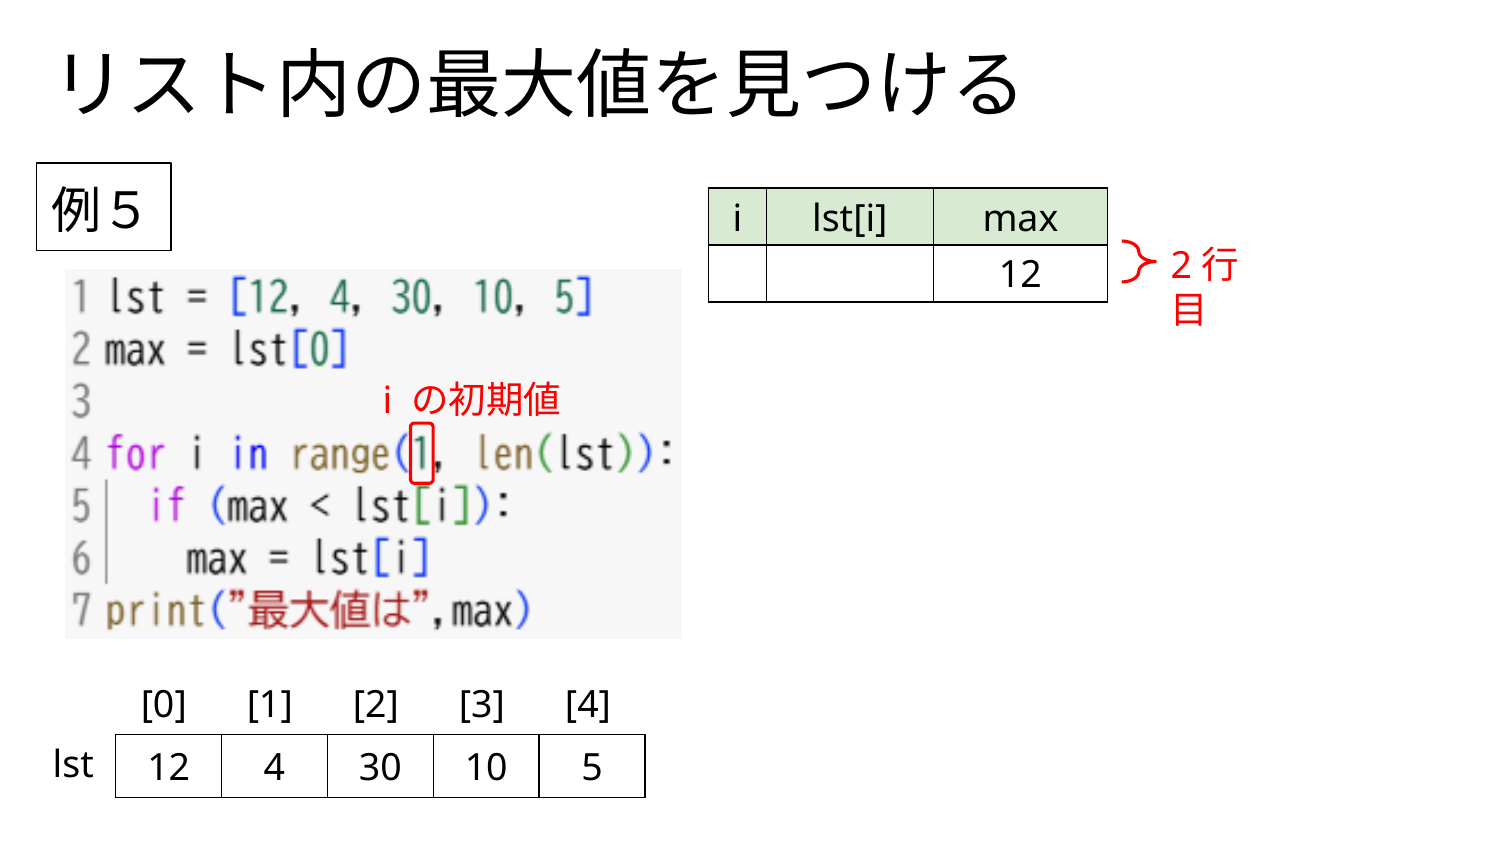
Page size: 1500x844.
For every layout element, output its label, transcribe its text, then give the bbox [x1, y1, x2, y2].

table_cell [767, 246, 933, 301]
text_box [1] [231, 664, 326, 740]
table_header 5 [540, 735, 644, 797]
table_cell [709, 246, 766, 301]
text_box [1121, 241, 1155, 282]
text_box 2行目 [1155, 226, 1291, 297]
text_box 例５ [36, 163, 172, 251]
text_box [3] [443, 664, 538, 740]
text_box [0] [125, 664, 220, 740]
picture [65, 269, 682, 640]
table_header 10 [434, 735, 538, 797]
table_header 4 [222, 735, 327, 797]
table_header max [934, 189, 1107, 244]
table_cell 12 [934, 246, 1107, 301]
title リスト内の最大値を見つける [36, 21, 1435, 131]
table_header 30 [328, 735, 433, 797]
table_header i [709, 189, 766, 244]
text_box [2] [337, 664, 432, 740]
text_box [4] [549, 664, 644, 740]
table_header lst[i] [767, 189, 933, 244]
text_box lst [37, 725, 132, 800]
table_header 12 [132, 735, 221, 797]
